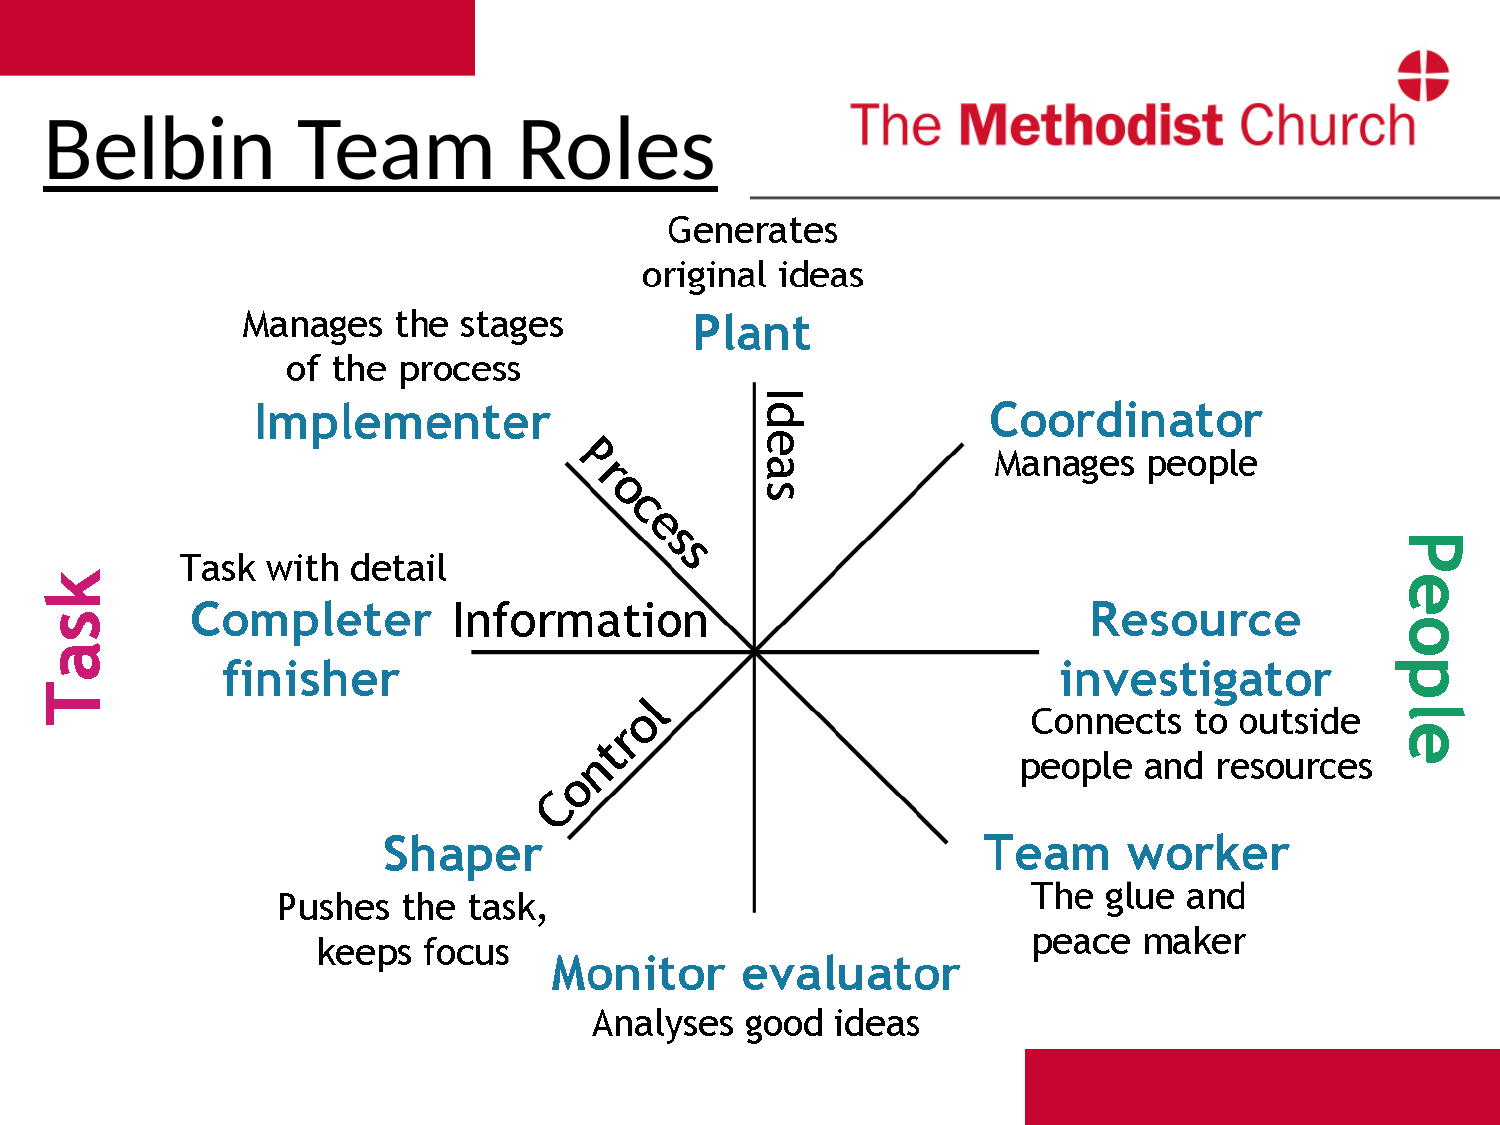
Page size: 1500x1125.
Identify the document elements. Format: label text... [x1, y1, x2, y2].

title Belbin Team Roles [0, 81, 886, 237]
picture [18, 0, 1500, 1052]
